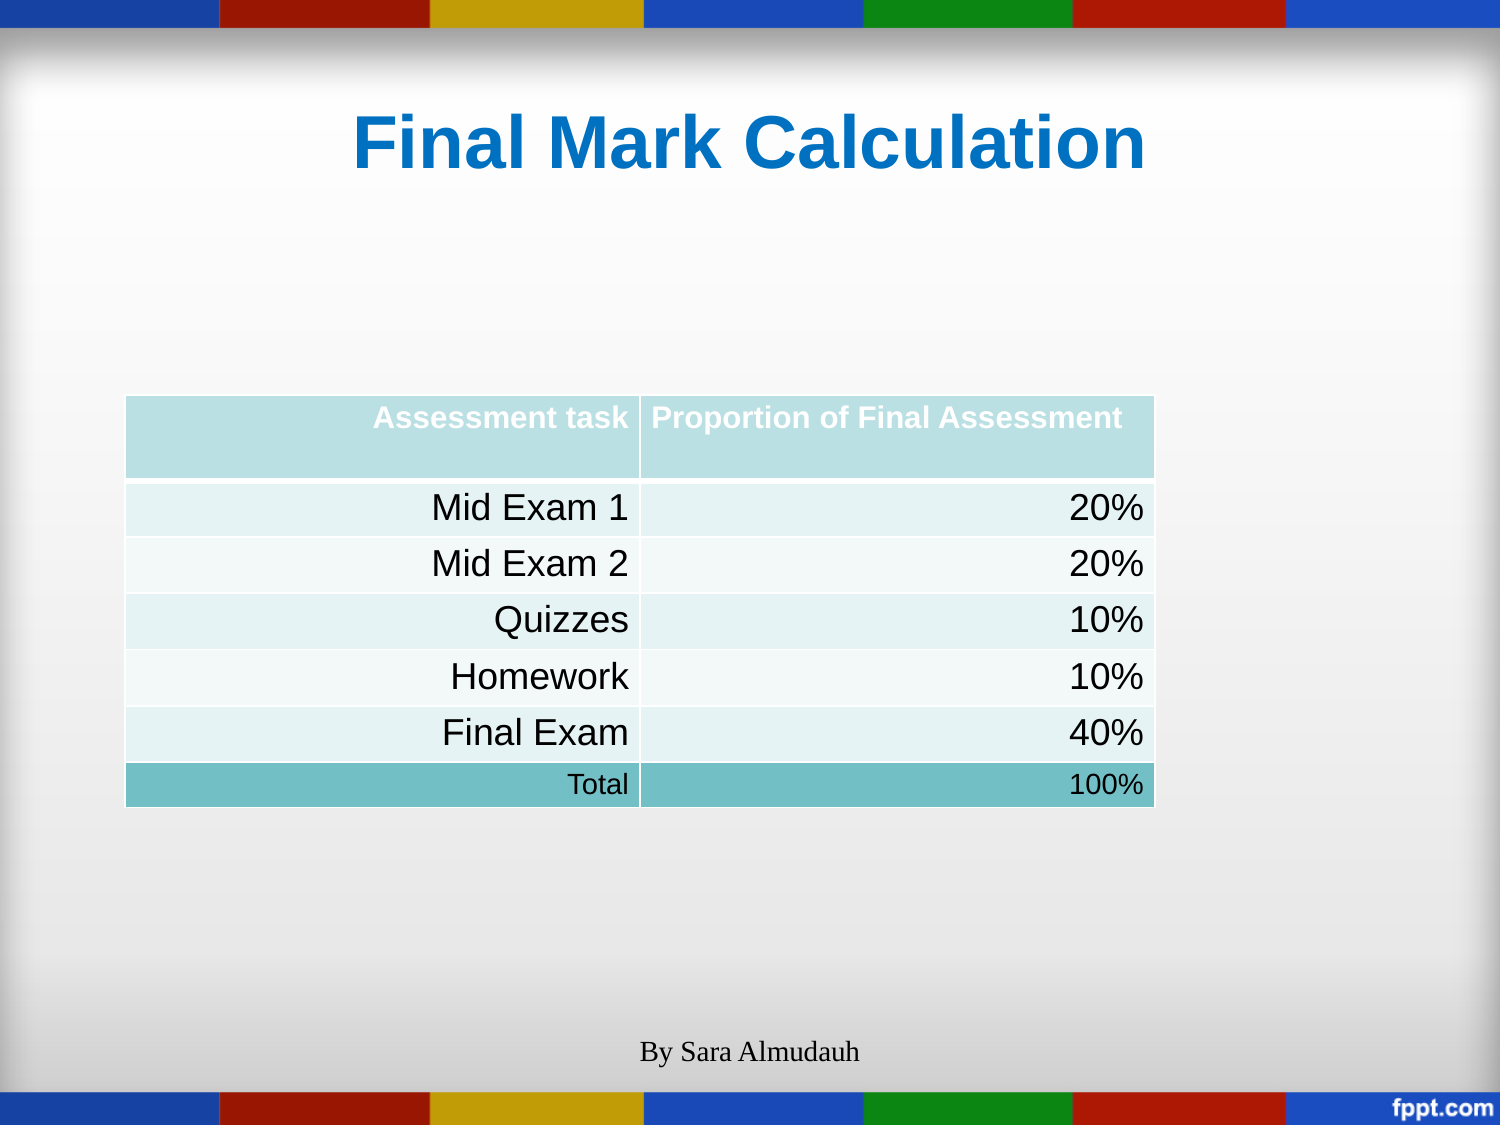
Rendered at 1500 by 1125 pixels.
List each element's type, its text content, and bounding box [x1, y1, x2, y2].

table_cell Mid Exam 1 [126, 484, 639, 536]
table_cell 20% [641, 484, 1154, 536]
table_header Proportion of Final Assessment [641, 396, 1154, 478]
table_cell Mid Exam 2 [126, 538, 639, 592]
table_cell Homework [126, 650, 639, 705]
table_cell Final Exam [126, 707, 639, 761]
picture [0, 0, 1500, 1125]
footer By Sara Almudauh [512, 1024, 988, 1103]
table_cell 100% [641, 763, 1154, 807]
table_cell 10% [641, 594, 1154, 649]
table_cell Total [126, 763, 639, 807]
table_cell Quizzes [126, 594, 639, 649]
table_header Assessment task [126, 396, 639, 478]
table_cell 20% [641, 538, 1154, 592]
title Final Mark Calculation [74, 44, 1426, 233]
table_cell 10% [641, 650, 1154, 705]
table_cell 40% [641, 707, 1154, 761]
